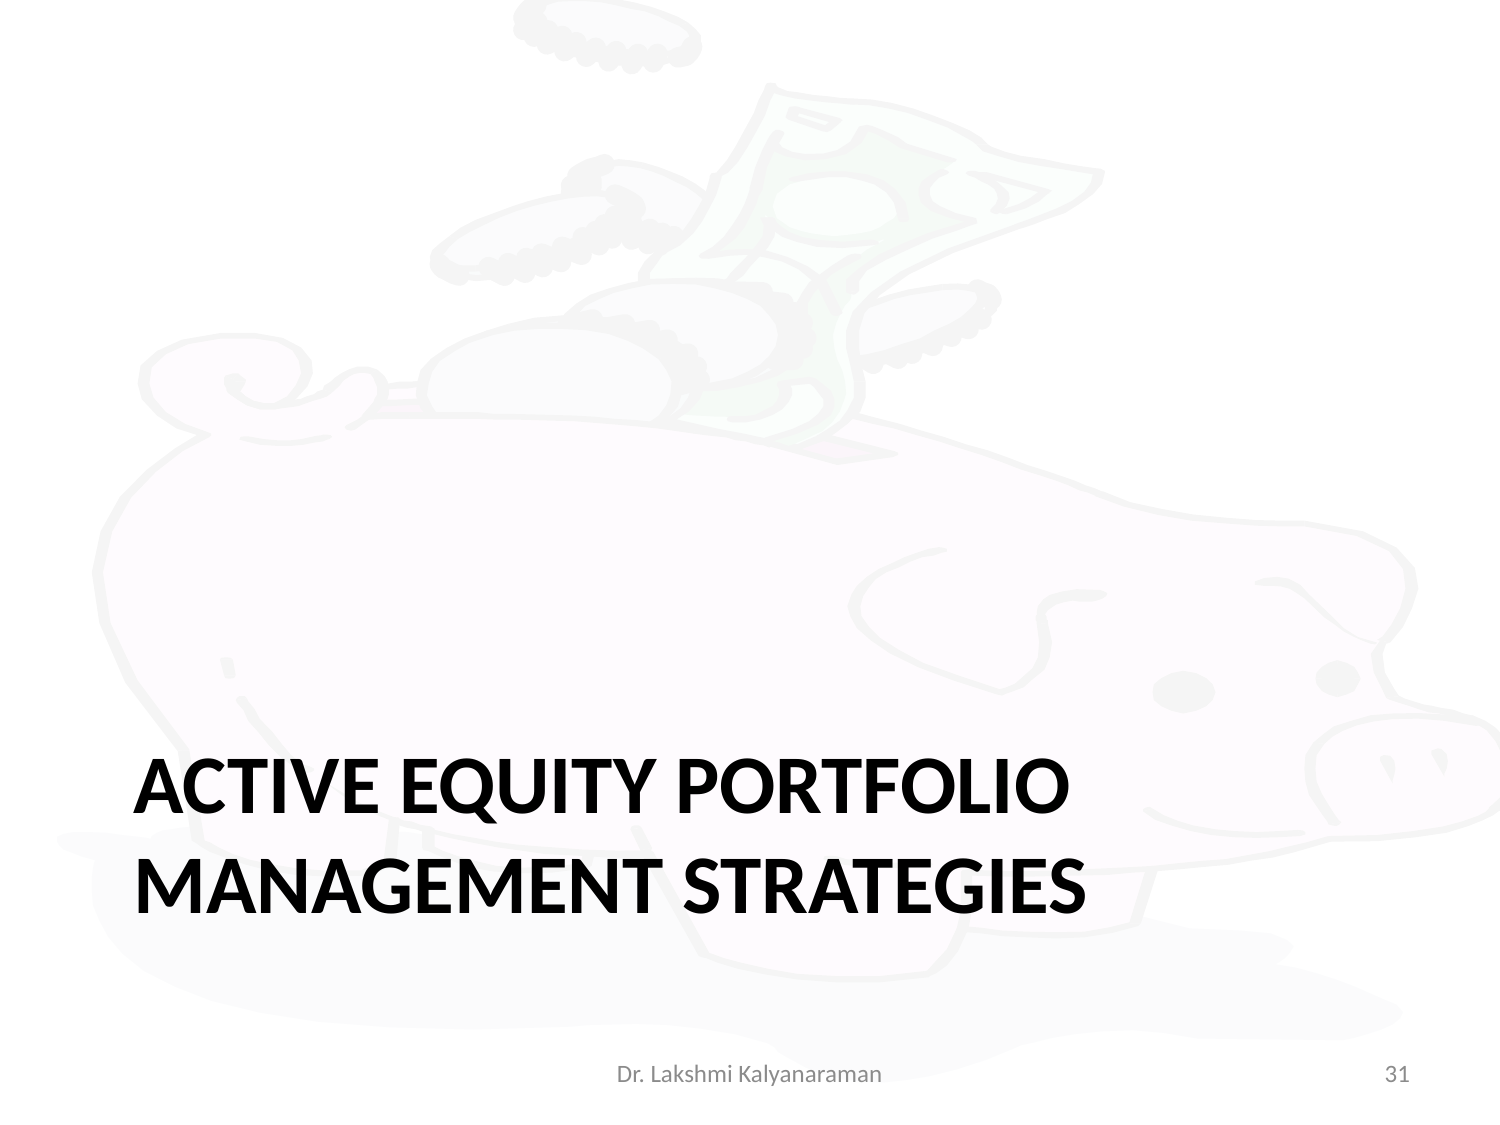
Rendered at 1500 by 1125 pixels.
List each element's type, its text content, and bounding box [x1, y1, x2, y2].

slide_number 31 [1074, 1042, 1425, 1103]
footer Dr. Lakshmi Kalyanaraman [512, 1042, 988, 1103]
title Active equity portfolio management strategies [118, 722, 1394, 947]
